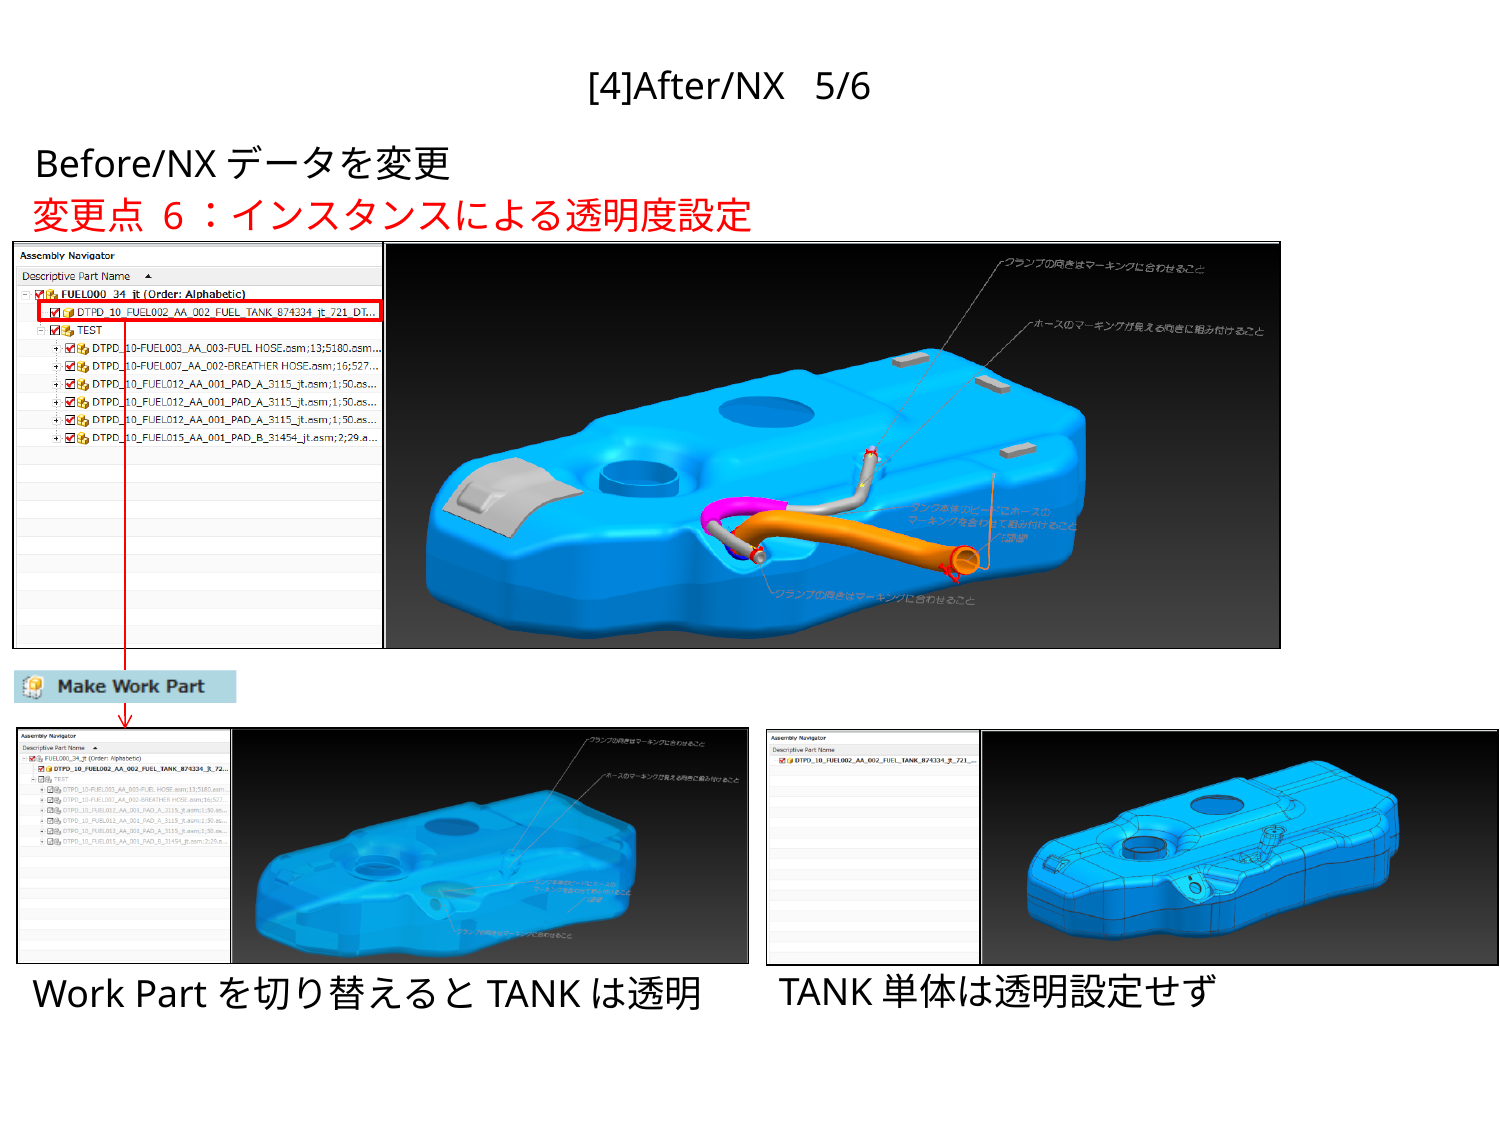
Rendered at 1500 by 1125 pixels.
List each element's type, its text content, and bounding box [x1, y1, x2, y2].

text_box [13, 241, 1280, 649]
text_box [4]After/NX 5/6 [572, 54, 1188, 115]
text_box 変更点 6：インスタンスによる透明度設定 [17, 184, 902, 240]
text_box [17, 728, 748, 963]
text_box TANK単体は透明設定せず [764, 971, 1495, 1021]
picture [13, 670, 237, 703]
text_box Work Partを切り替えるとTANKは透明 [17, 970, 748, 1023]
text_box Before/NXデータを変更 [19, 132, 750, 184]
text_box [766, 729, 1498, 965]
